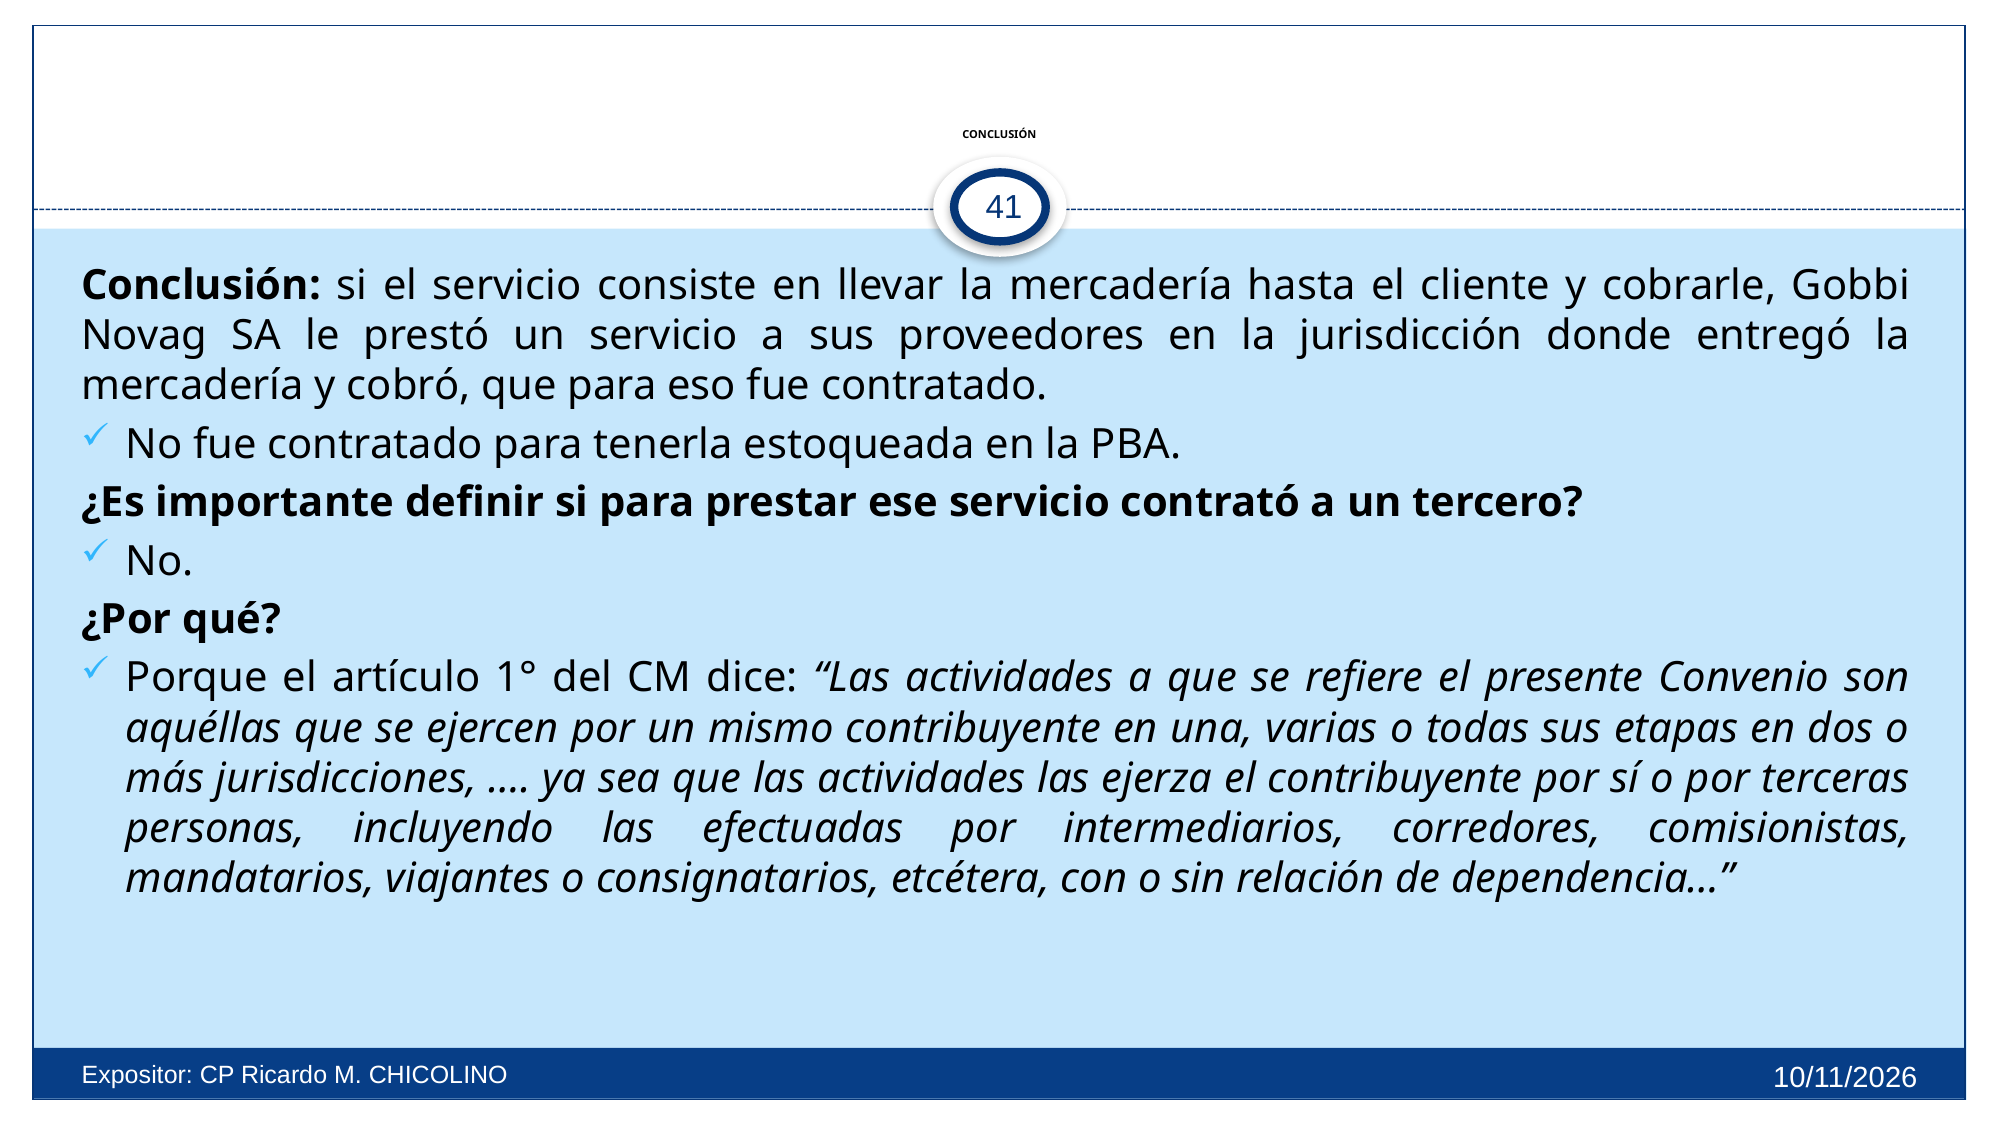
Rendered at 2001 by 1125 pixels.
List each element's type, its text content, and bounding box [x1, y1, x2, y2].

list Conclusión: si el servicio consiste en llevar la mercadería hasta el cliente y cobrarle, Gobbi Novag SA le prestó un servicio a sus proveedores en la jurisdicción donde entregó la mercadería y cobró, que para eso fue contratado. No fue contratado para tenerla estoqueada en la PBA. ¿Es importante definir si para prestar ese servicio contrató a un tercero? No. ¿Por qué? Porque el artículo 1° del CM dice: “Las actividades a que se refiere el presente Convenio son aquéllas que se ejercen por un mismo contribuyente en una, varias o todas sus etapas en dos o más jurisdicciones, …. ya sea que las actividades las ejerza el contribuyente por sí o por terceras personas, incluyendo las efectuadas por intermediarios, corredores, comisionistas, mandatarios, viajantes o consignatarios, etcétera, con o sin relación de dependencia…” [66, 250, 1926, 1001]
footer Expositor: CP Ricardo M. CHICOLINO [66, 1051, 850, 1112]
slide_number 41 [954, 168, 1055, 241]
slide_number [1266, 1050, 1933, 1111]
title CONCLUSIÓN [65, 37, 1933, 162]
